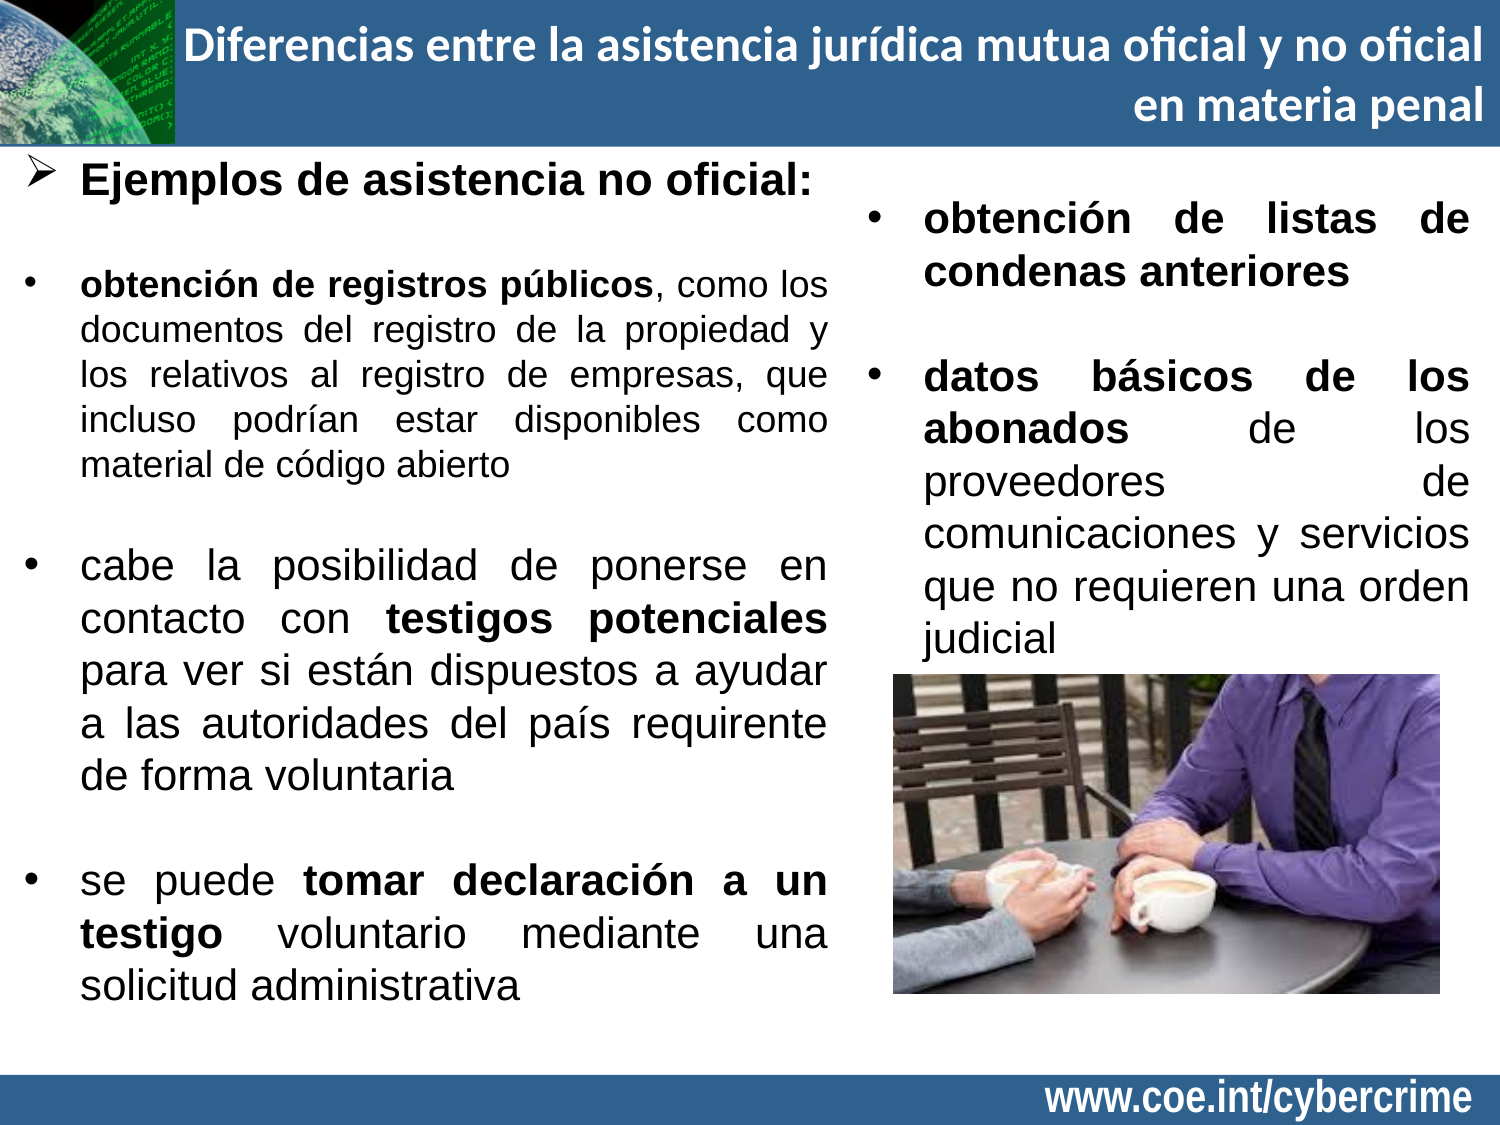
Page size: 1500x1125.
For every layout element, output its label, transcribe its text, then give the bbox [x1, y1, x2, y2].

picture [0, 0, 175, 144]
picture [893, 674, 1441, 994]
text_box Diferencias entre la asistencia jurídica mutua oficial y no oficial en materia penal [179, 0, 1500, 149]
text_box [0, 1073, 1030, 1125]
text_box obtención de listas de condenas anteriores datos básicos de los abonados de los proveedores de comunicaciones y servicios que no requieren una orden judicial [852, 182, 1486, 670]
text_box Ejemplos de asistencia no oficial: obtención de registros públicos, como los documentos del registro de la propiedad y los relativos al registro de empresas, que incluso podrían estar disponibles como material de código abierto cabe la posibilidad de ponerse en contacto con testigos potenciales para ver si están dispuestos a ayudar a las autoridades del país requirente de forma voluntaria se puede tomar declaración a un testigo voluntario mediante una solicitud administrativa [9, 142, 844, 1017]
text_box www.coe.int/cybercrime [1030, 1059, 1500, 1125]
